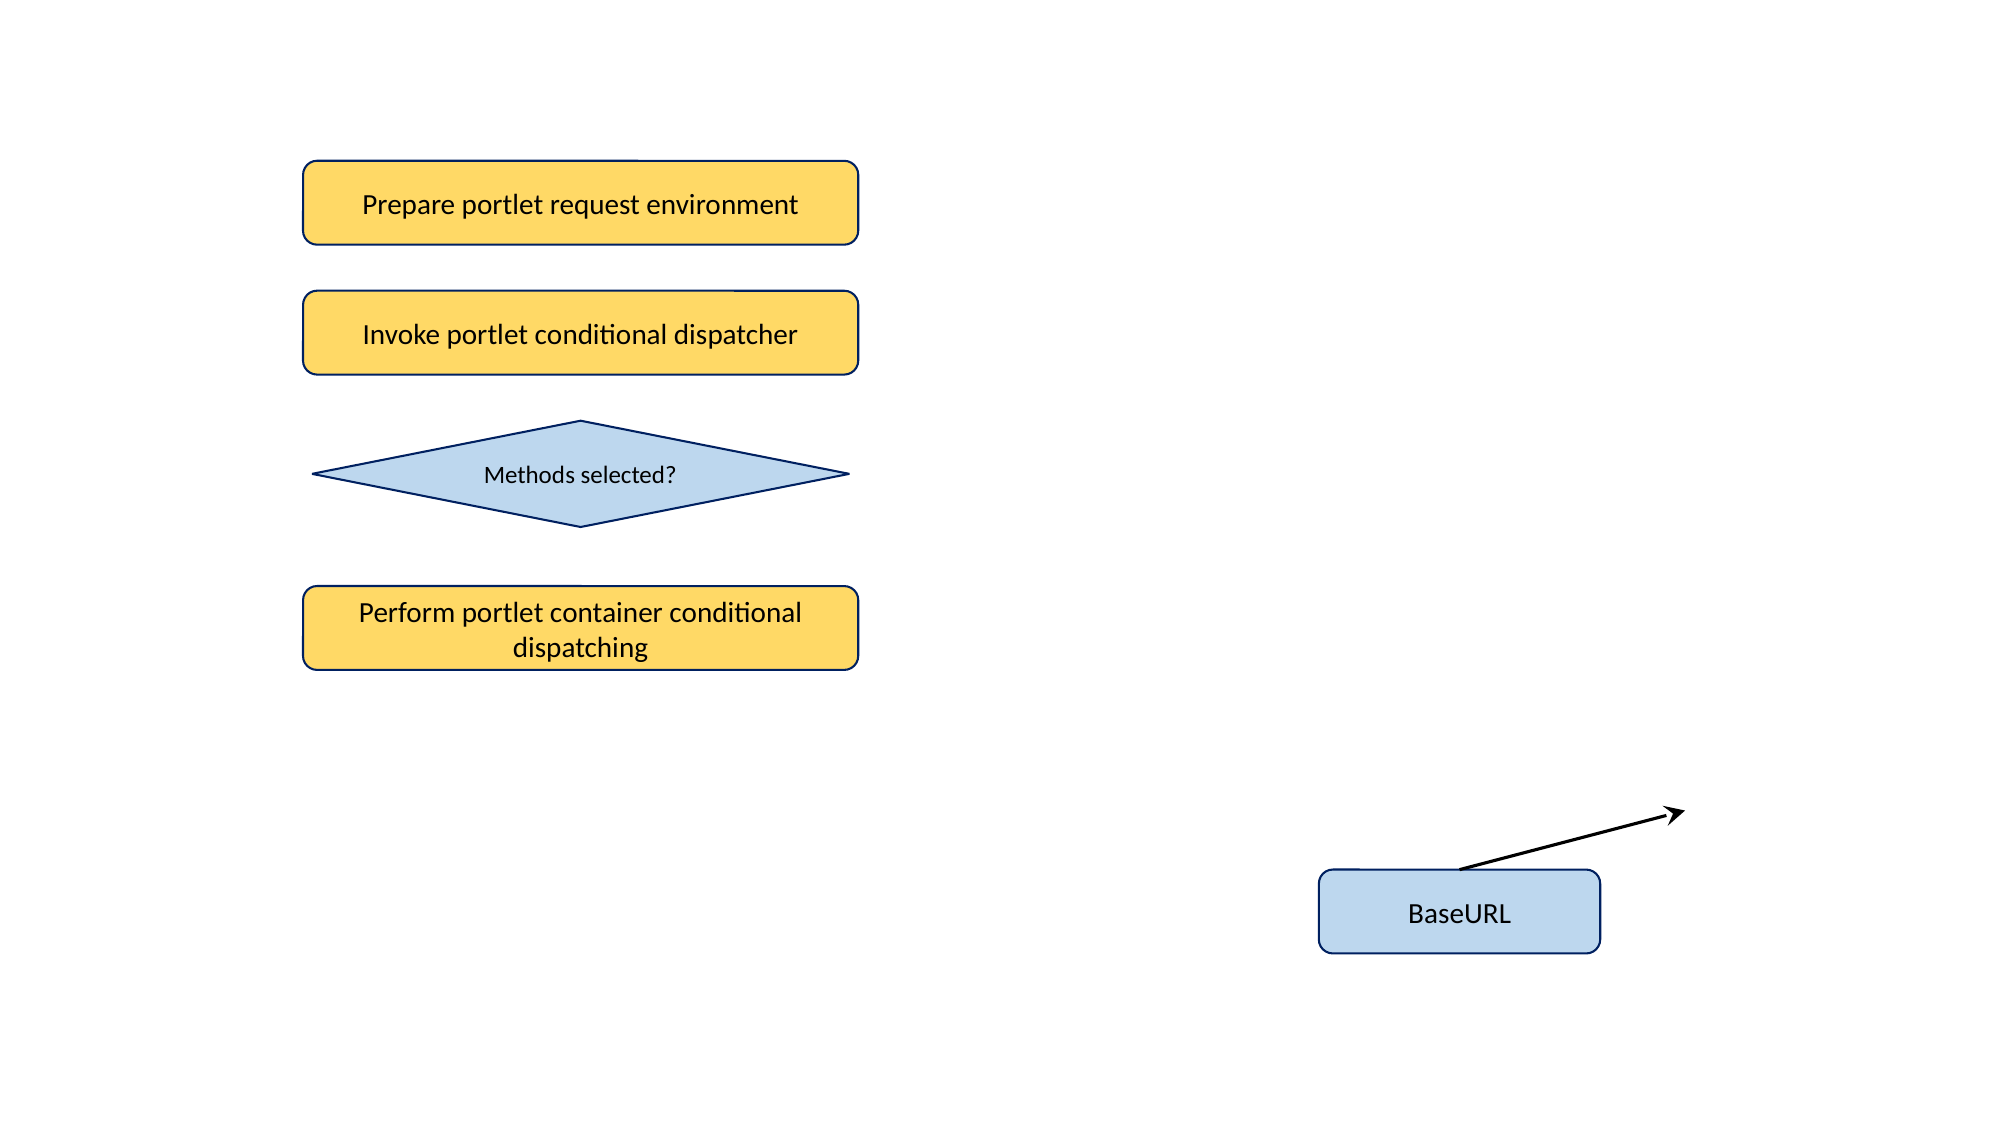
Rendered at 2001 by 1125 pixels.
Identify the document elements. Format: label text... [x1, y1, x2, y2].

text_box Prepare portlet request environment [301, 159, 860, 246]
text_box BaseURL [1317, 868, 1602, 955]
text_box Perform portlet container conditional dispatching [301, 584, 860, 671]
text_box Methods selected? [311, 419, 850, 529]
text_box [1459, 810, 1685, 870]
text_box Invoke portlet conditional dispatcher [301, 289, 860, 376]
